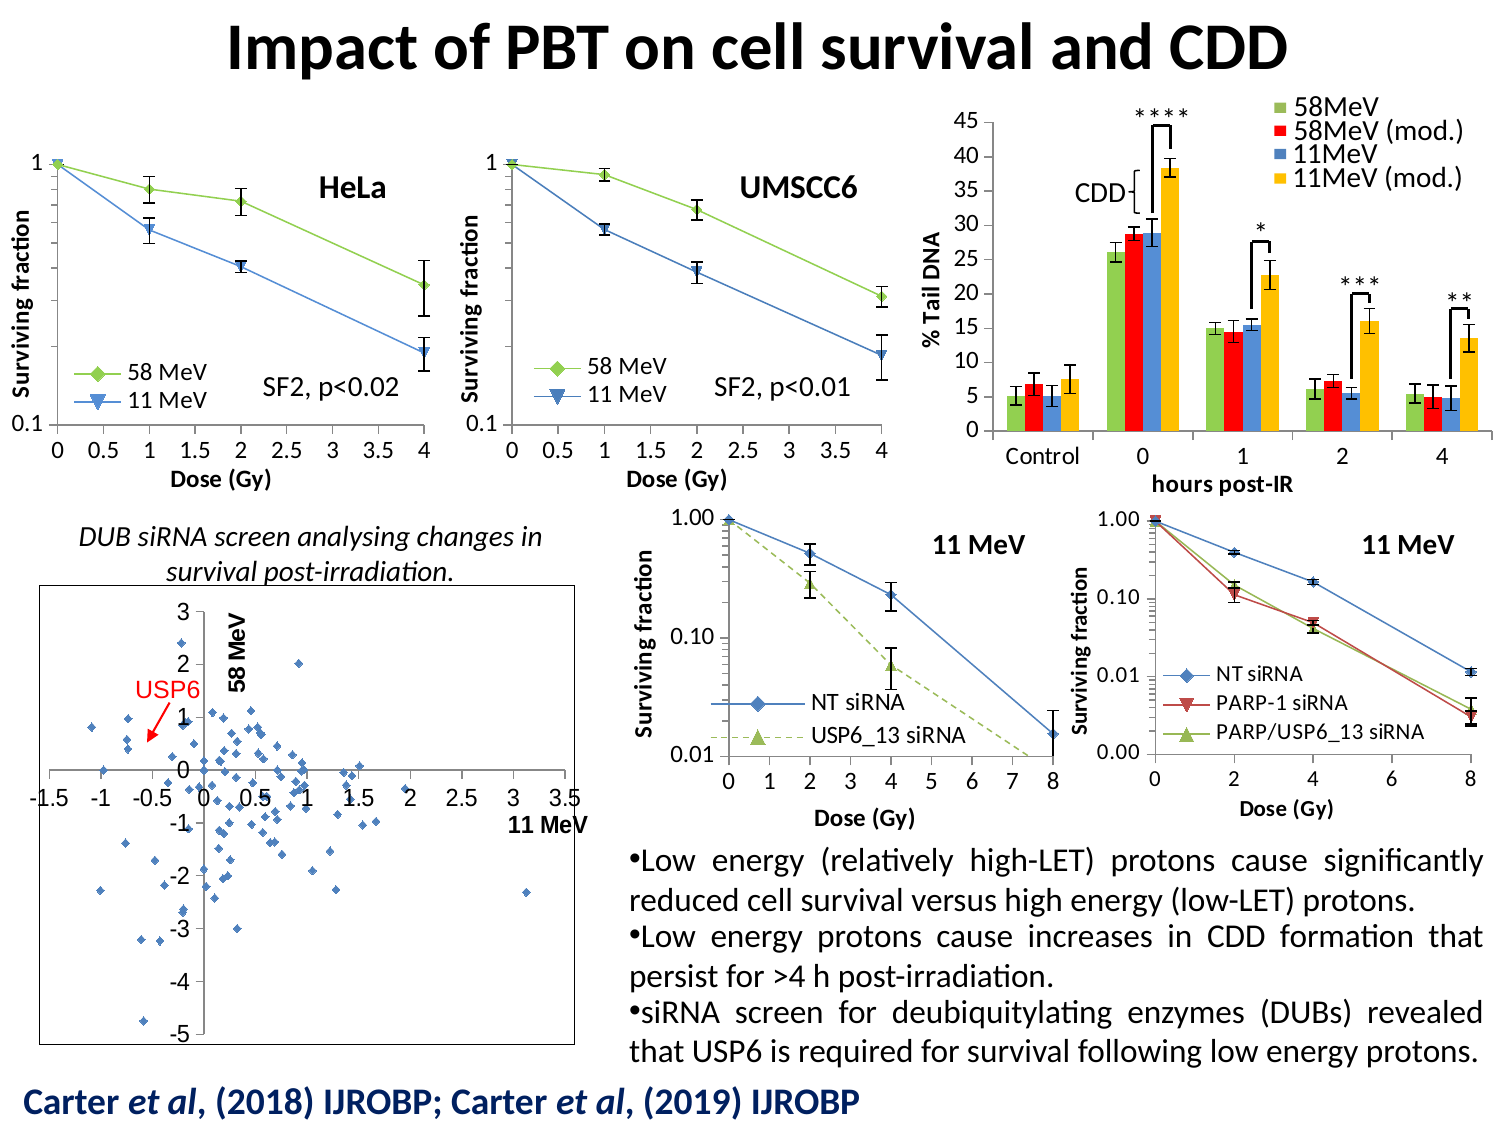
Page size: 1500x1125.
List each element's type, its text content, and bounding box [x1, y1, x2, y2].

text_box Impact of PBT on cell survival and CDD [20, 0, 1496, 91]
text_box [0, 145, 1500, 927]
text_box Carter et al, (2018) IJROBP; Carter et al, (2019) IJROBP [8, 1069, 883, 1125]
chart [604, 486, 1497, 841]
text_box Low energy protons cause increases in CDD formation that persist for >4 h post-irradiation. [614, 934, 1500, 1002]
chart [29, 927, 600, 1048]
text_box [1112, 93, 1491, 144]
text_box siRNA screen for deubiquitylating enzymes (DUBs) revealed that USP6 is required for survival following low energy protons. [614, 1002, 1500, 1077]
chart [912, 90, 1493, 145]
